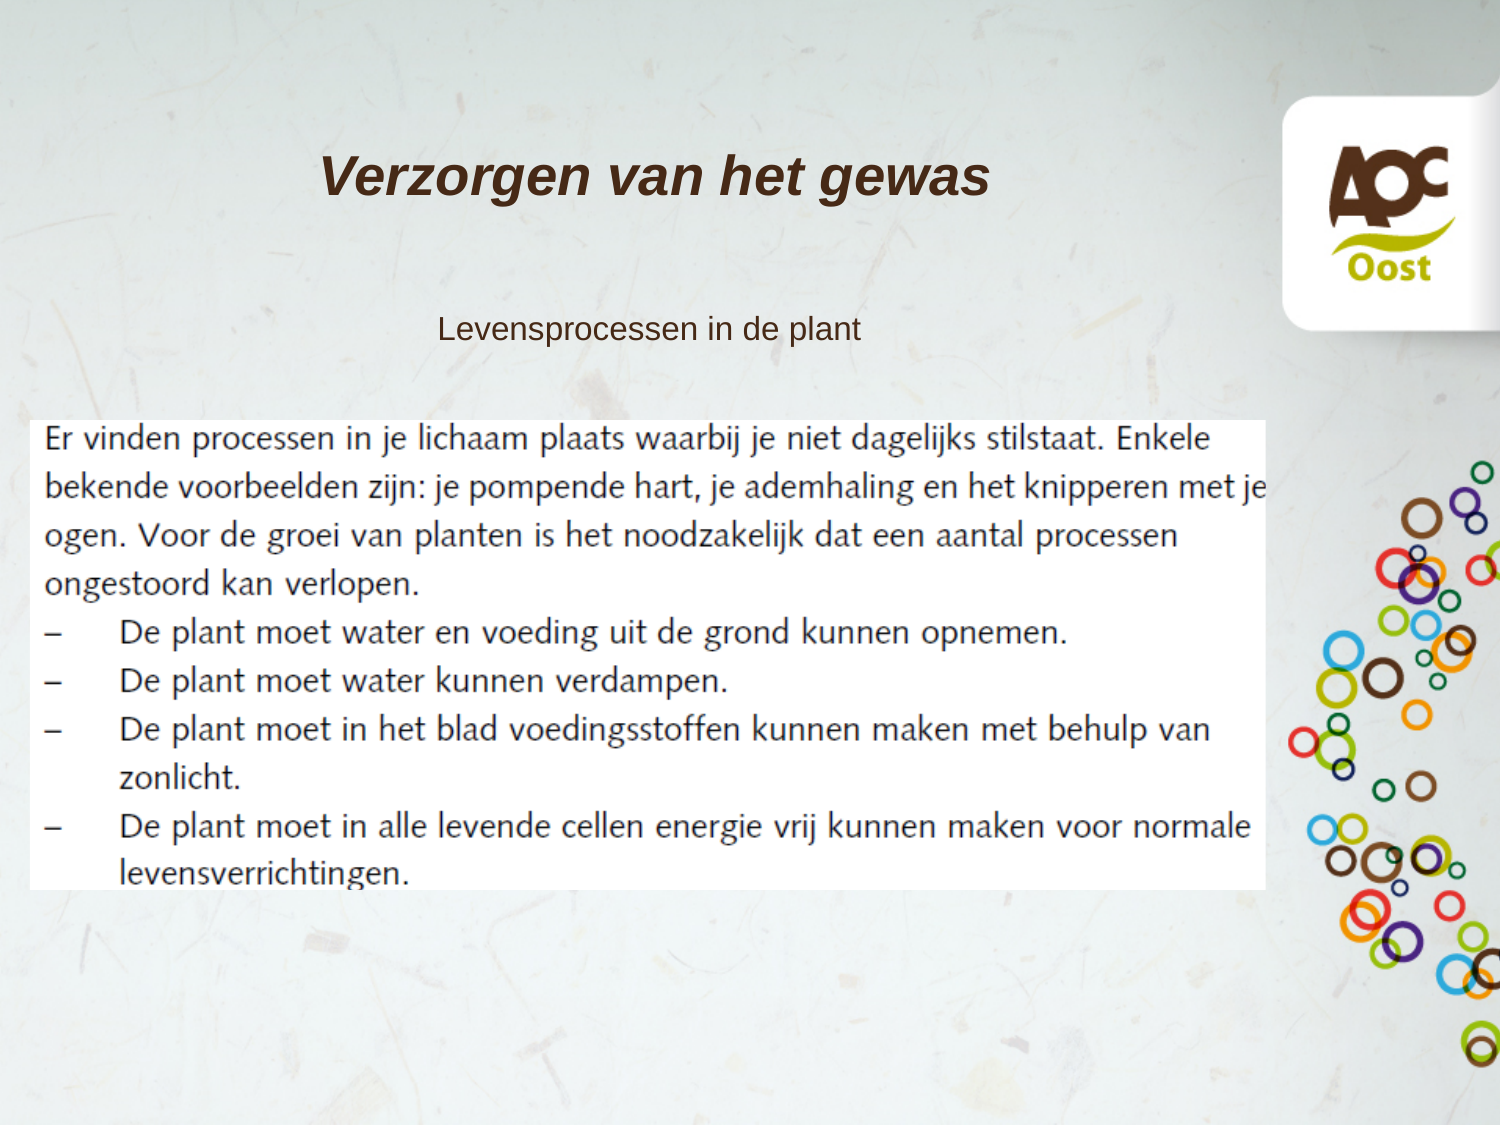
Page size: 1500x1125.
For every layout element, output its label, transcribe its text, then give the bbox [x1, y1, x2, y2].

subtitle Levensprocessen in de plant [64, 253, 1235, 419]
title Verzorgen van het gewas [112, 101, 1199, 244]
picture [0, 0, 1500, 1125]
